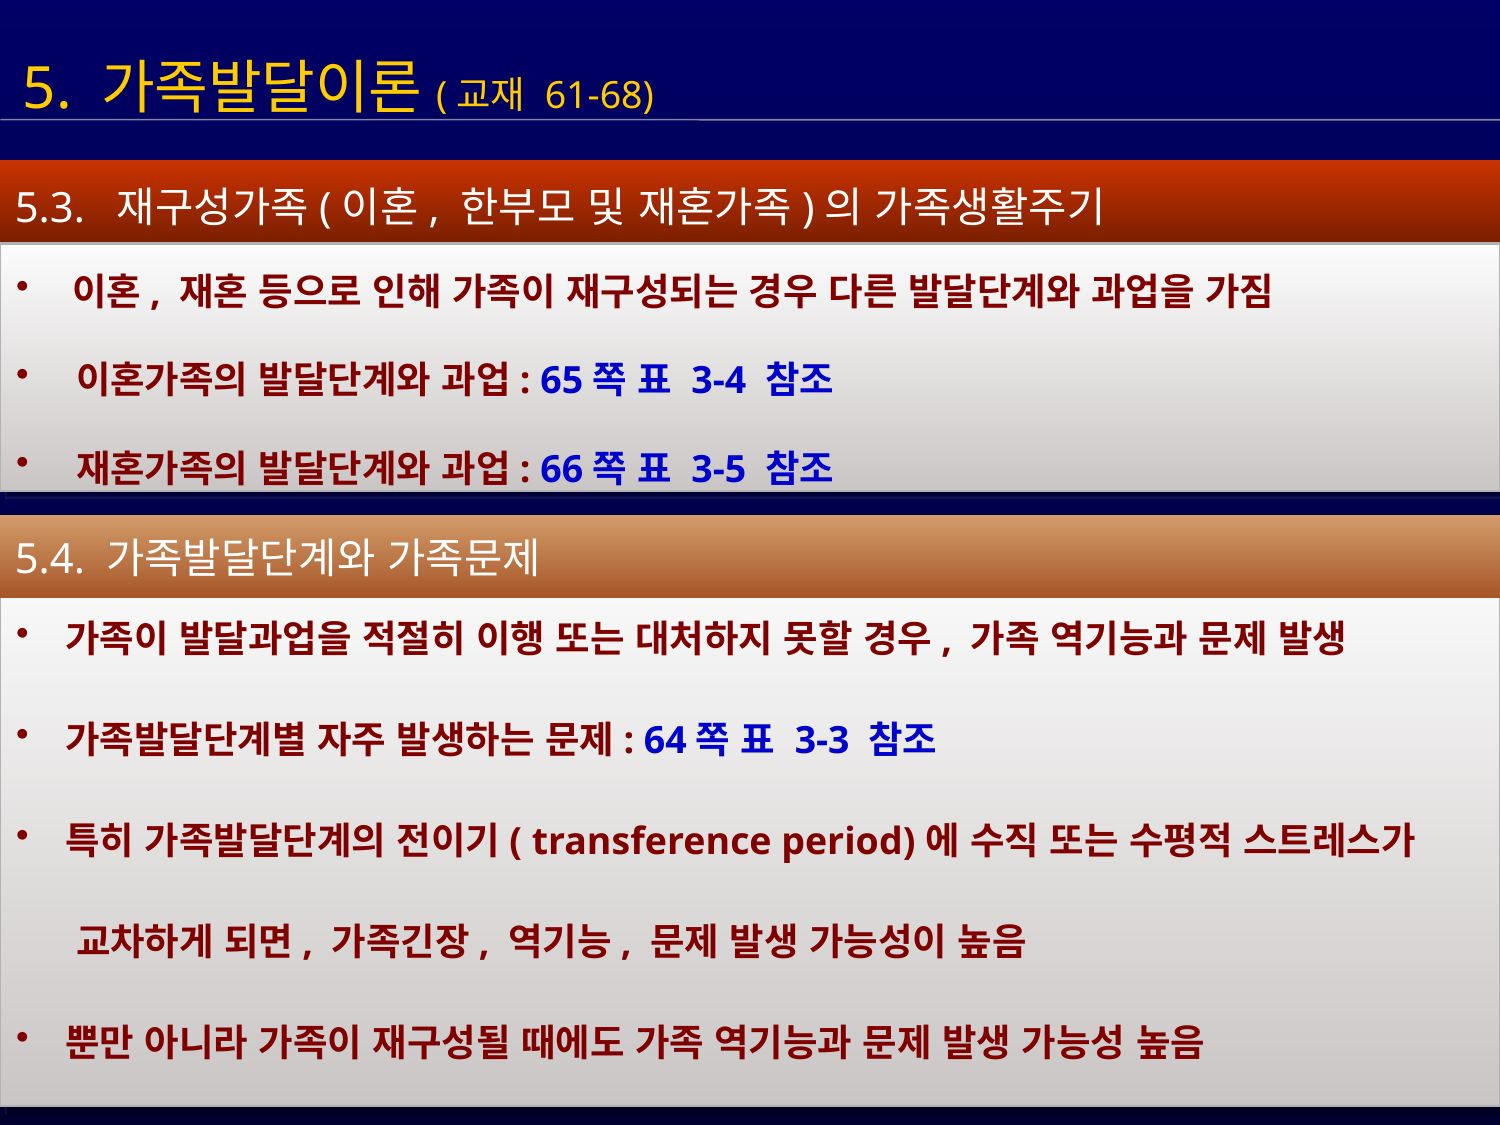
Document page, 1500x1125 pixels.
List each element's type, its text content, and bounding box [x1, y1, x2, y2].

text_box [0, 514, 1500, 1107]
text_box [0, 160, 1500, 492]
text_box 5. 가족발달이론(교재 61-68) [8, 42, 669, 128]
